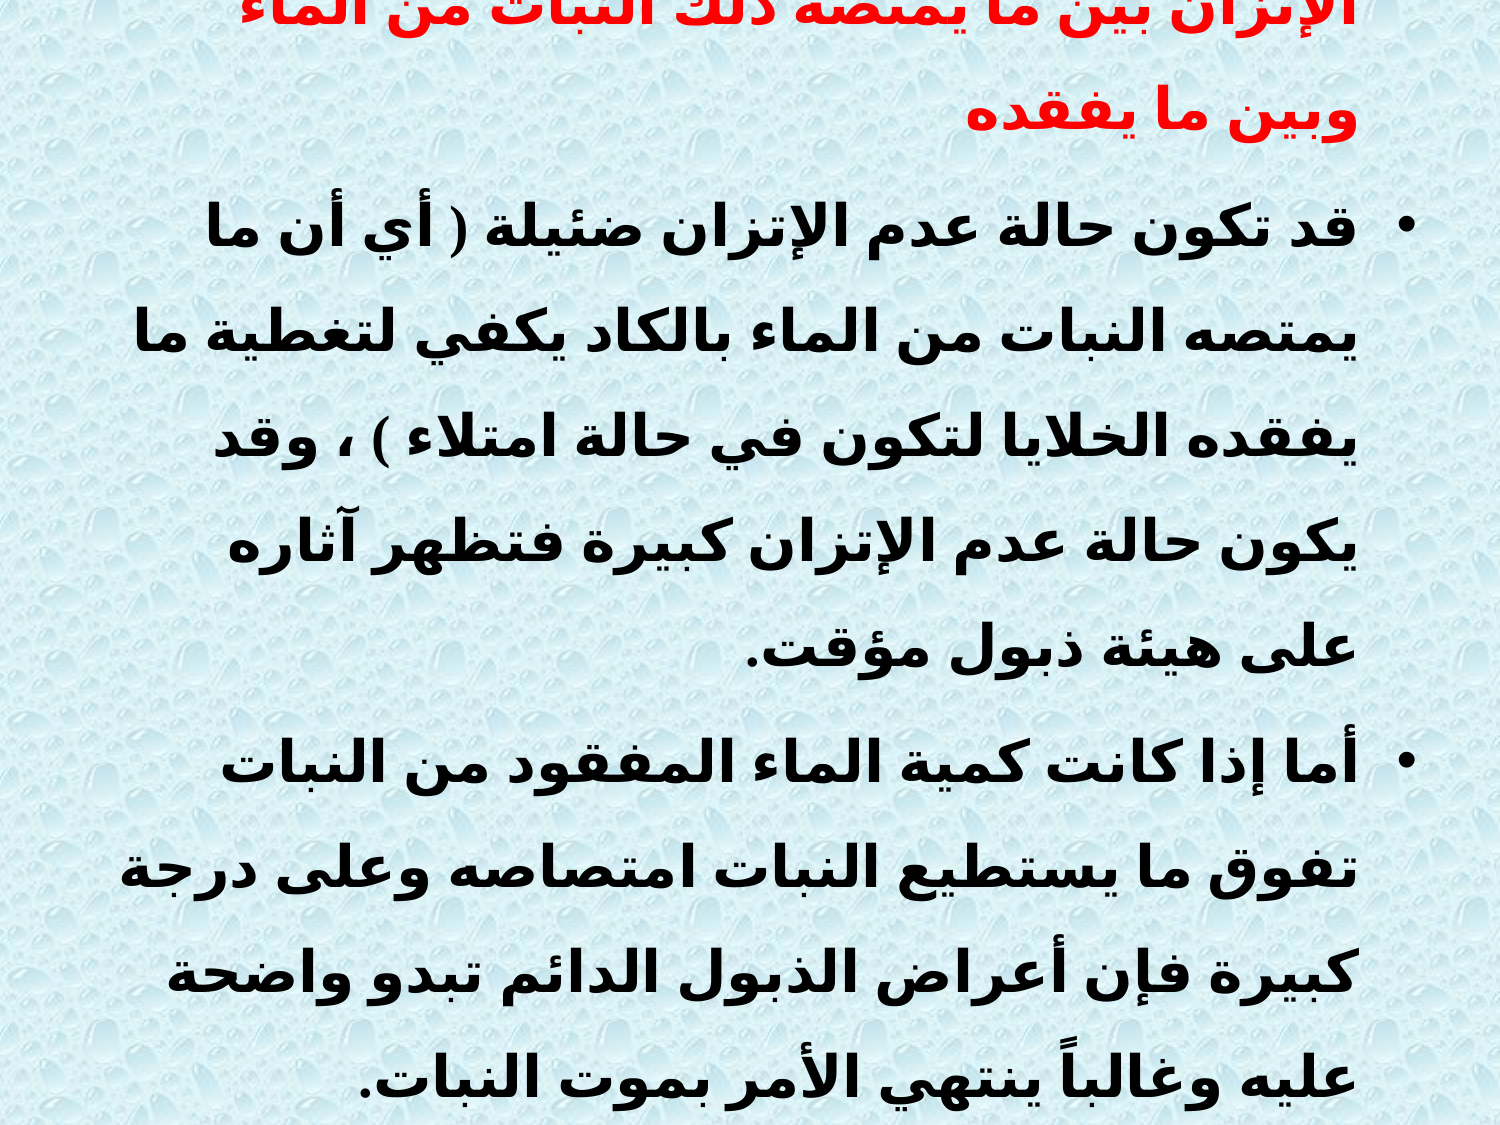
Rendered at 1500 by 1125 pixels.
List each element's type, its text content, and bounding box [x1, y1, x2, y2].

list يعتمد نمو أي نبات نمواً طبيعياً على حالة الإتزان بين ما يمتصه ذلك النبات من الماء وبين ما يفقده قد تكون حالة عدم الإتزان ضئيلة ( أي أن ما يمتصه النبات من الماء بالكاد يكفي لتغطية ما يفقده الخلايا لتكون في حالة امتلاء ) ، وقد يكون حالة عدم الإتزان كبيرة فتظهر آثاره على هيئة ذبول مؤقت. أما إذا كانت كمية الماء المفقود من النبات تفوق ما يستطيع النبات امتصاصه وعلى درجة كبيرة فإن أعراض الذبول الدائم تبدو واضحة عليه وغالباً ينتهي الأمر بموت النبات. بالرغم من أن للماء أهمية كبيرة في حياة النبات إلا أنه قد يكون عامل بيئي مجهد [82, 0, 1432, 1125]
